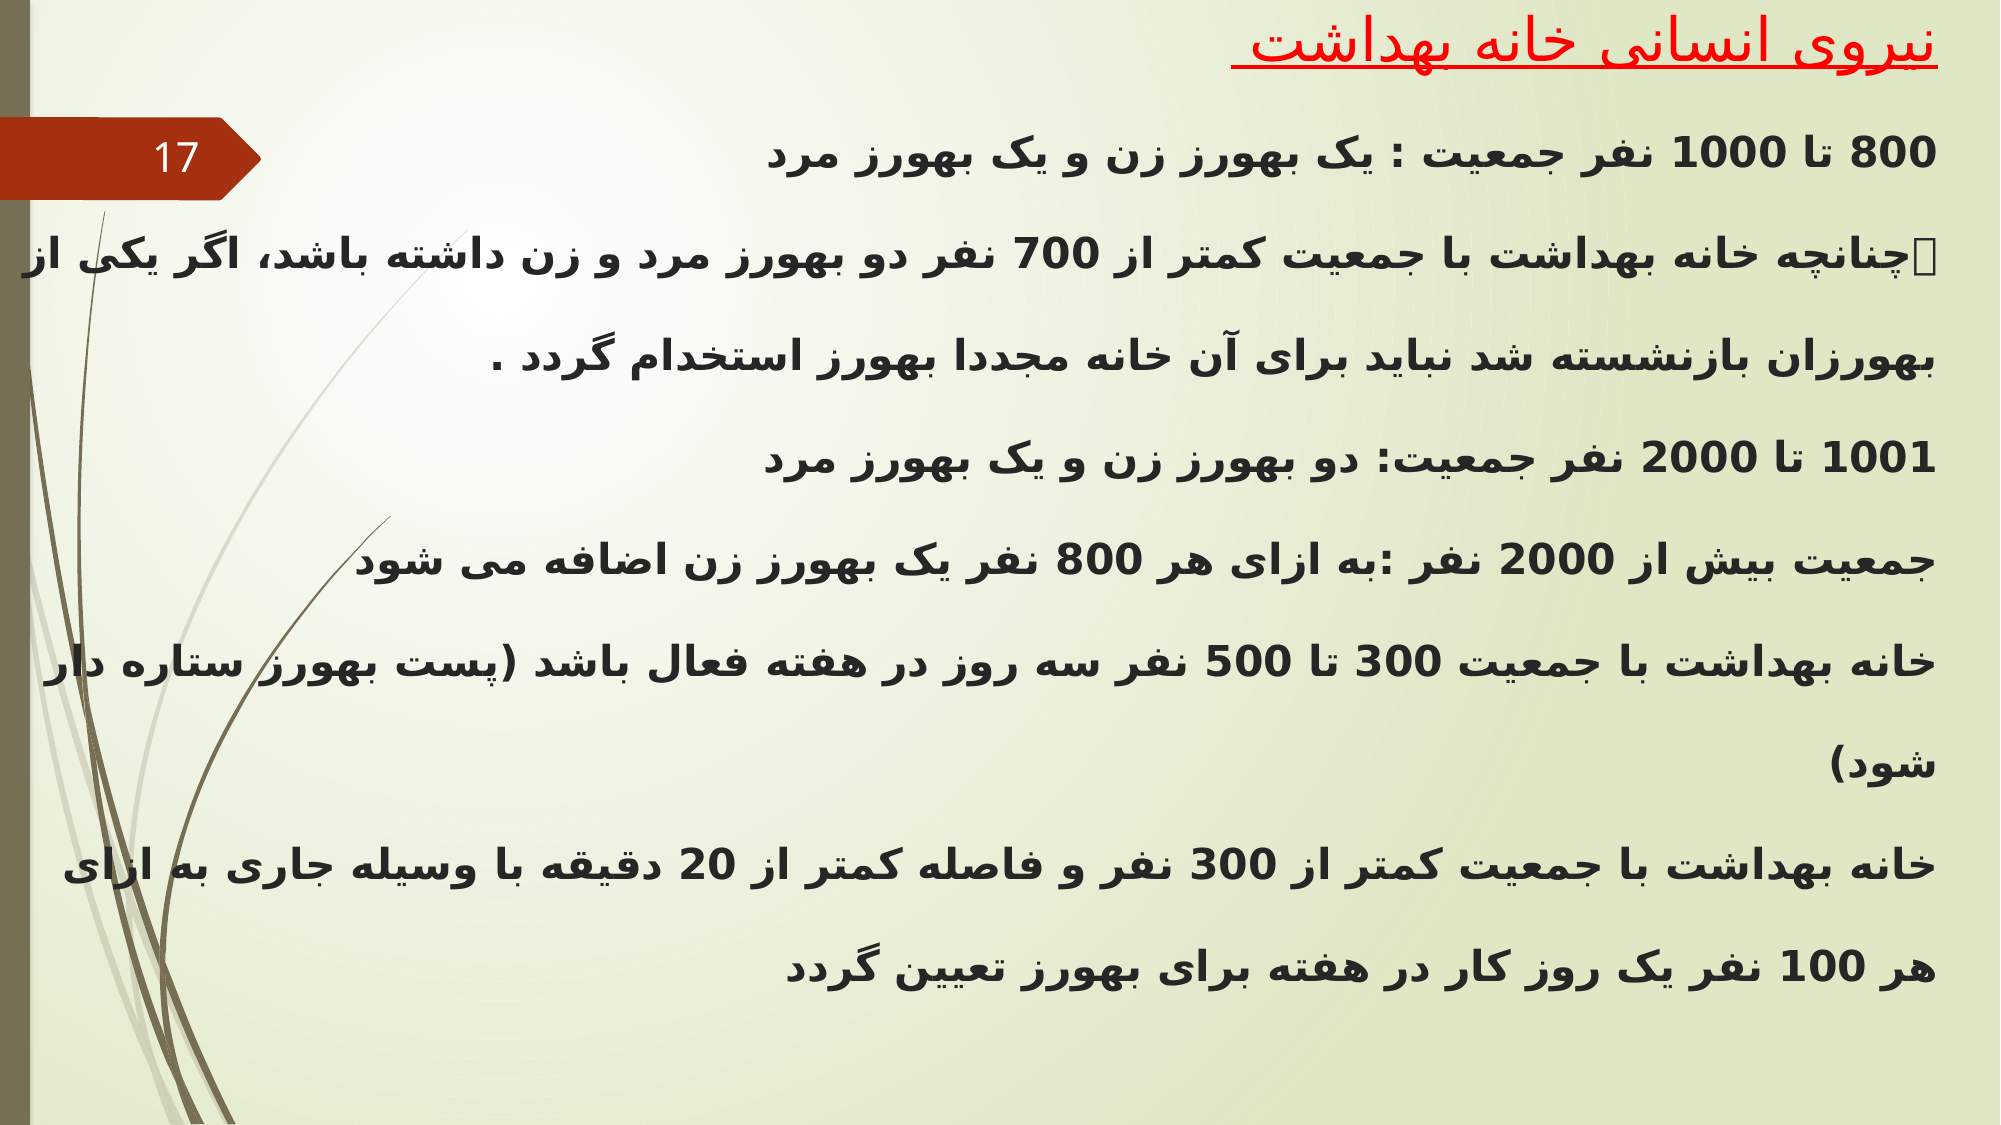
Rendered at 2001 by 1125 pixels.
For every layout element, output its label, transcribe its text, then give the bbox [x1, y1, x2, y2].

title نیروی انسانی خانه بهداشت 800 تا 1000 نفر جمعیت : یک بهورز زن و یک بهورز مرد چنانچه خانه بهداشت با جمعیت کمتر از 700 نفر دو بهورز مرد و زن داشته باشد، اگر یکی از بهورزان بازنشسته شد نباید برای آن خانه مجددا بهورز استخدام گردد . 1001 تا 2000 نفر جمعیت: دو بهورز زن و یک بهورز مرد جمعیت بیش از 2000 نفر :به ازای هر 800 نفر یک بهورز زن اضافه می شود خانه بهداشت با جمعیت 300 تا 500 نفر سه روز در هفته فعال باشد (پست بهورز ستاره دار شود) خانه بهداشت با جمعیت کمتر از 300 نفر و فاصله کمتر از 20 دقیقه با وسیله جاری به ازای هر 100 نفر یک روز کار در هفته برای بهورز تعیین گردد [0, 0, 1954, 1011]
slide_number 17 [87, 129, 216, 190]
